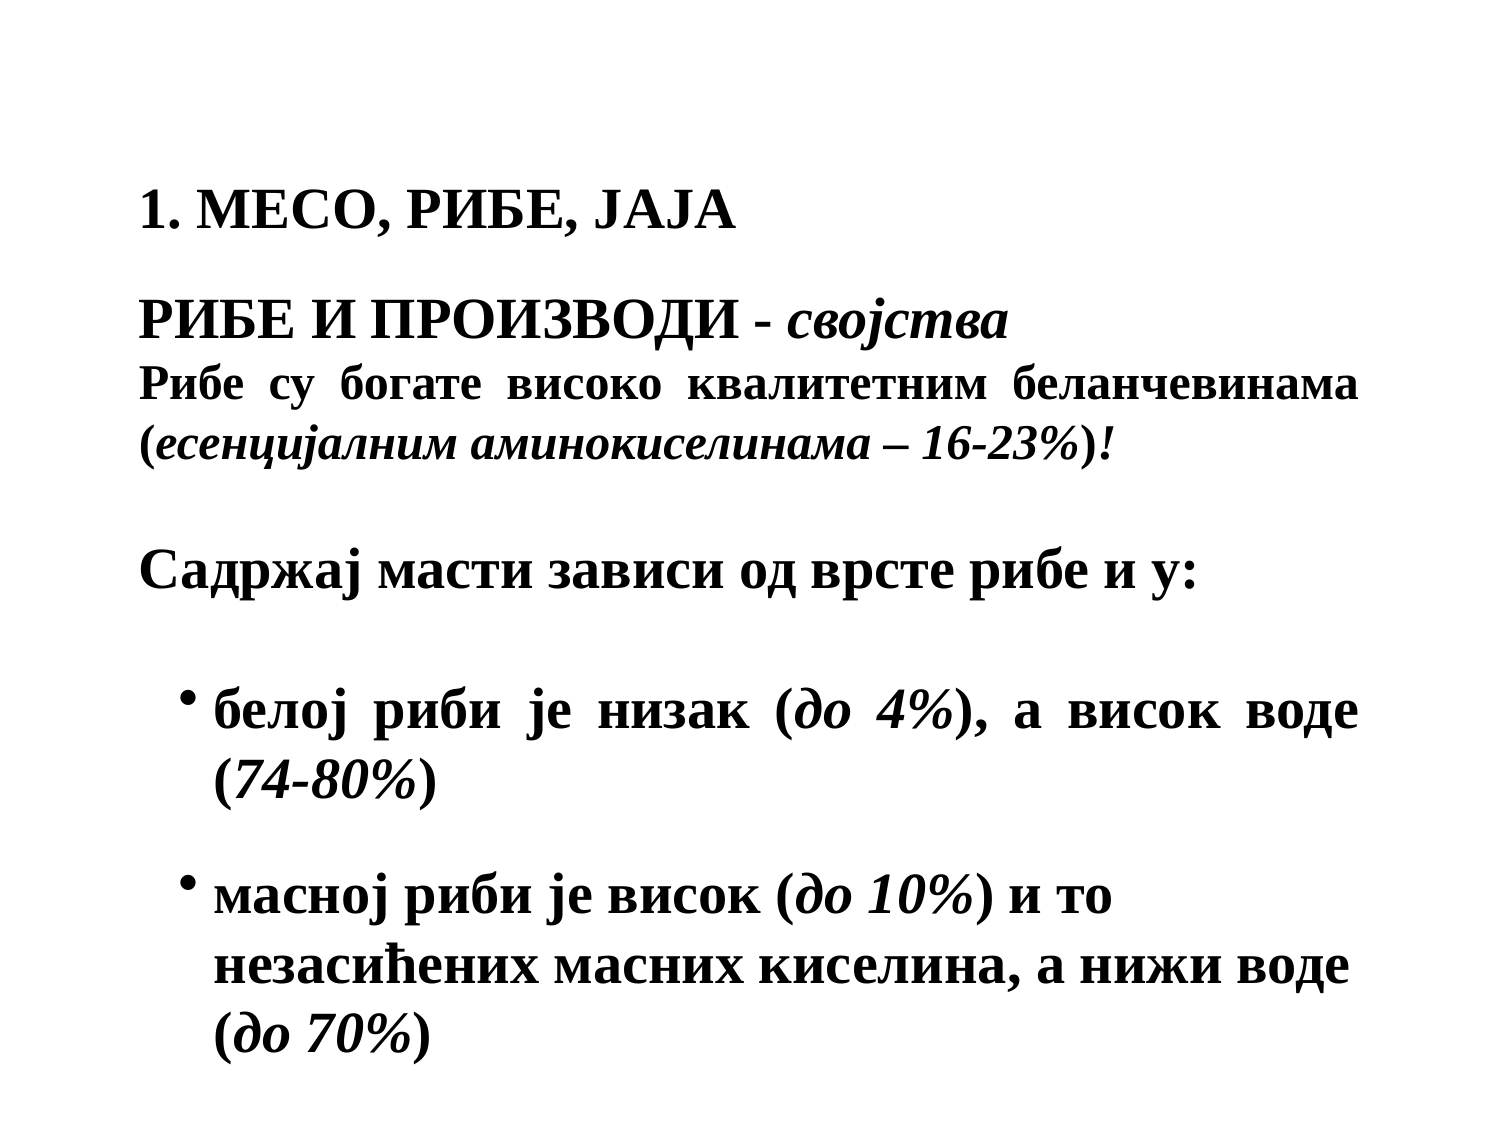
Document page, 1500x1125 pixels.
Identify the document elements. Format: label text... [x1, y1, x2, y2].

text_box 1. МЕСО, РИБЕ, ЈАЈА РИБЕ И ПРОИЗВОДИ - својства Рибе су богате високо квалитетним беланчевинама (есенцијалним аминокиселинама – 16-23%)! Садржај масти зависи од врсте рибе и у: белој риби је низак (до 4%), а висок воде (74-80%) масној риби је висок (до 10%) и то незасићених масних киселина, а нижи воде (до 70%) [123, 162, 1374, 1072]
